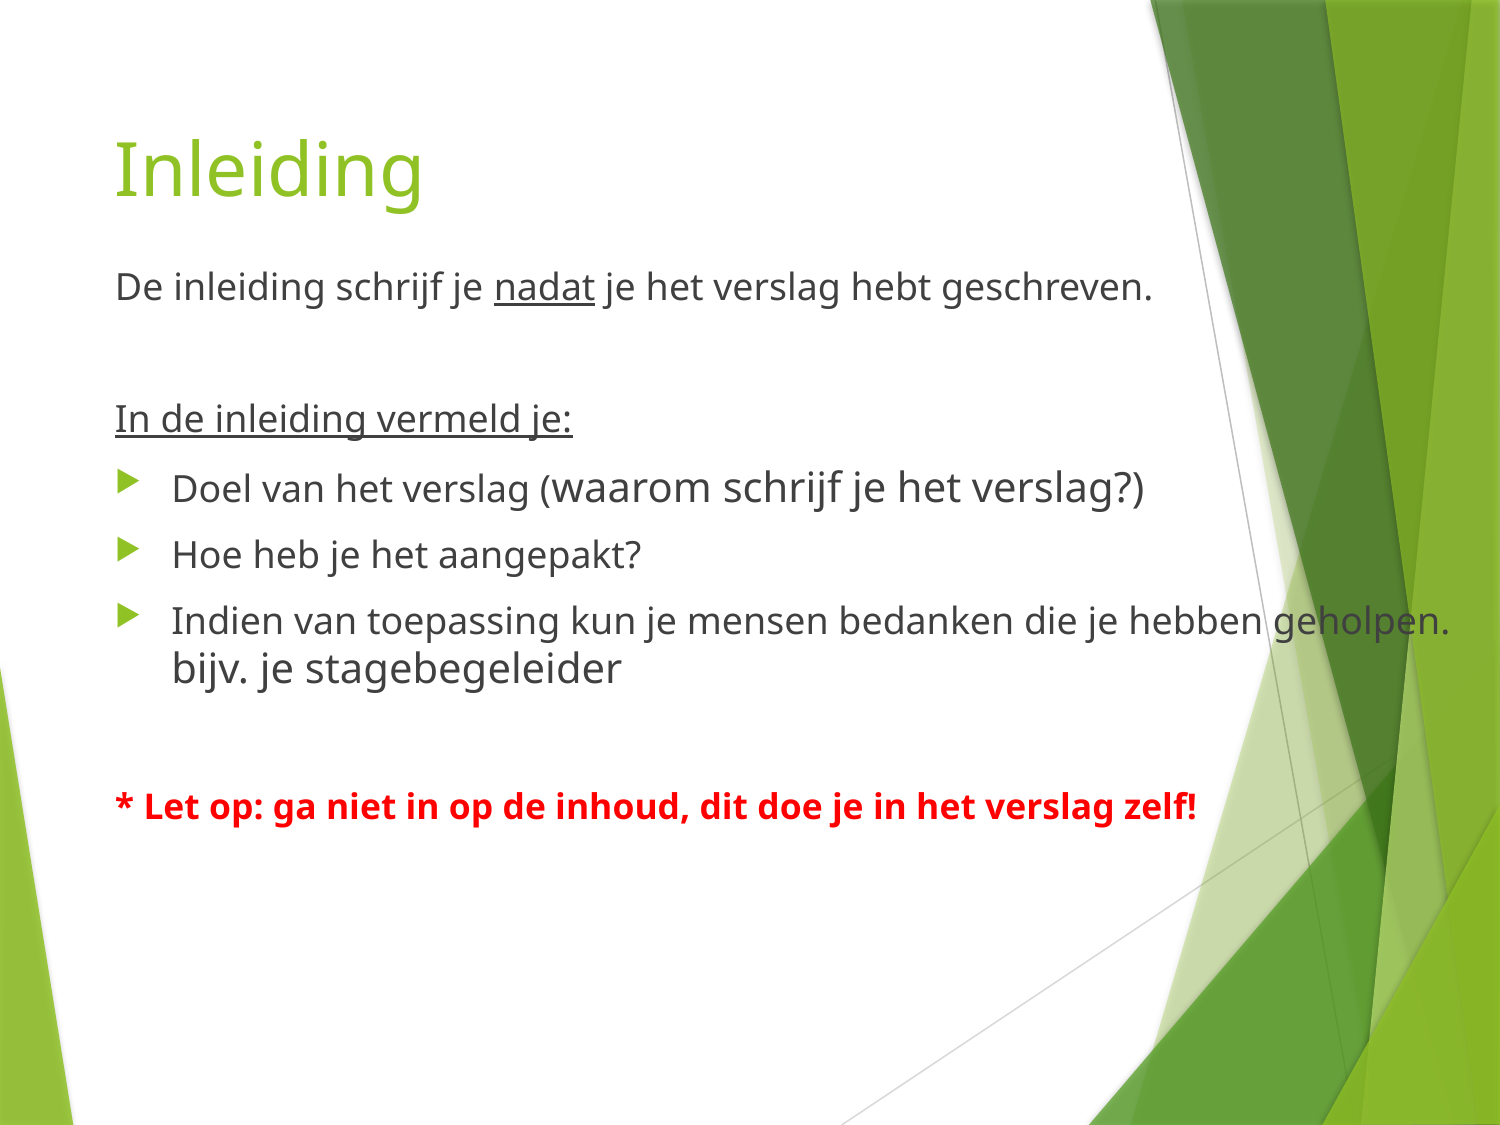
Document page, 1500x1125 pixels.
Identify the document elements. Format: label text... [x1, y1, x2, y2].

list De inleiding schrijf je nadat je het verslag hebt geschreven. In de inleiding vermeld je: Doel van het verslag (waarom schrijf je het verslag?) Hoe heb je het aangepakt? Indien van toepassing kun je mensen bedanken die je hebben geholpen. bijv. je stagebegeleider * Let op: ga niet in op de inhoud, dit doe je in het verslag zelf! [99, 255, 1500, 1125]
title Inleiding [99, 113, 1191, 220]
